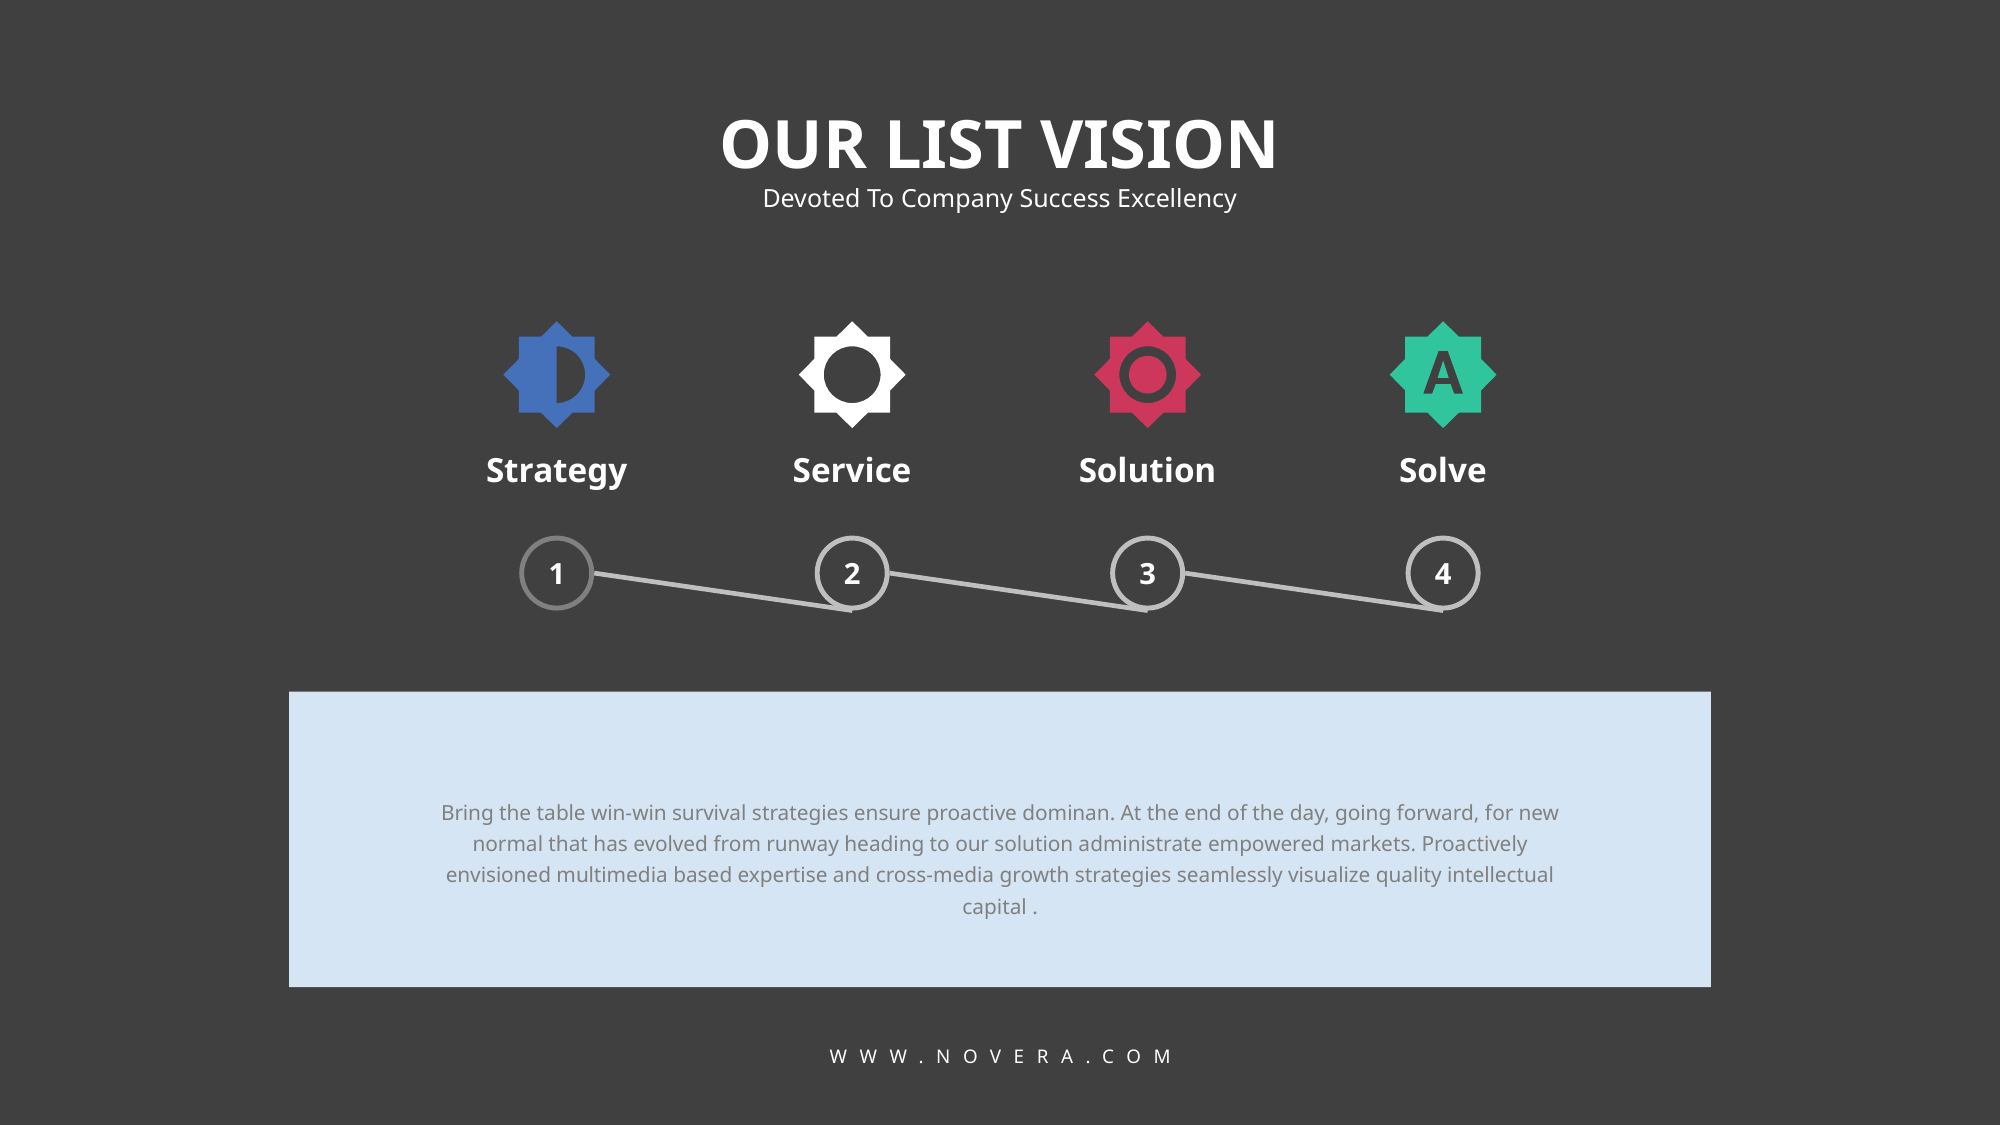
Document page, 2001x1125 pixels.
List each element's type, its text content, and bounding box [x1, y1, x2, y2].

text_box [638, 108, 1362, 213]
text_box [1109, 534, 1187, 612]
text_box 2 [826, 555, 879, 591]
text_box Service [754, 449, 950, 490]
text_box Strategy [459, 449, 655, 490]
text_box 4 [1416, 555, 1470, 591]
text_box 1 [530, 555, 583, 591]
text_box [1094, 321, 1202, 429]
text_box Bring the table win-win survival strategies ensure proactive dominan. At the end of the day, going forward, for new normal that has evolved from runway heading to our solution administrate empowered markets. Proactively envisioned multimedia based expertise and cross-media growth strategies seamlessly visualize quality intellectual capital . [438, 793, 1562, 919]
text_box [813, 534, 891, 612]
text_box Solution [1050, 449, 1246, 490]
text_box [1404, 534, 1482, 612]
text_box WWW.NOVERA.COM [812, 1044, 1188, 1068]
text_box 3 [1121, 555, 1174, 591]
text_box Solve [1345, 449, 1541, 490]
text_box [288, 691, 1712, 988]
text_box [503, 321, 611, 429]
text_box [518, 534, 596, 612]
text_box [1389, 321, 1497, 429]
text_box [798, 321, 906, 429]
